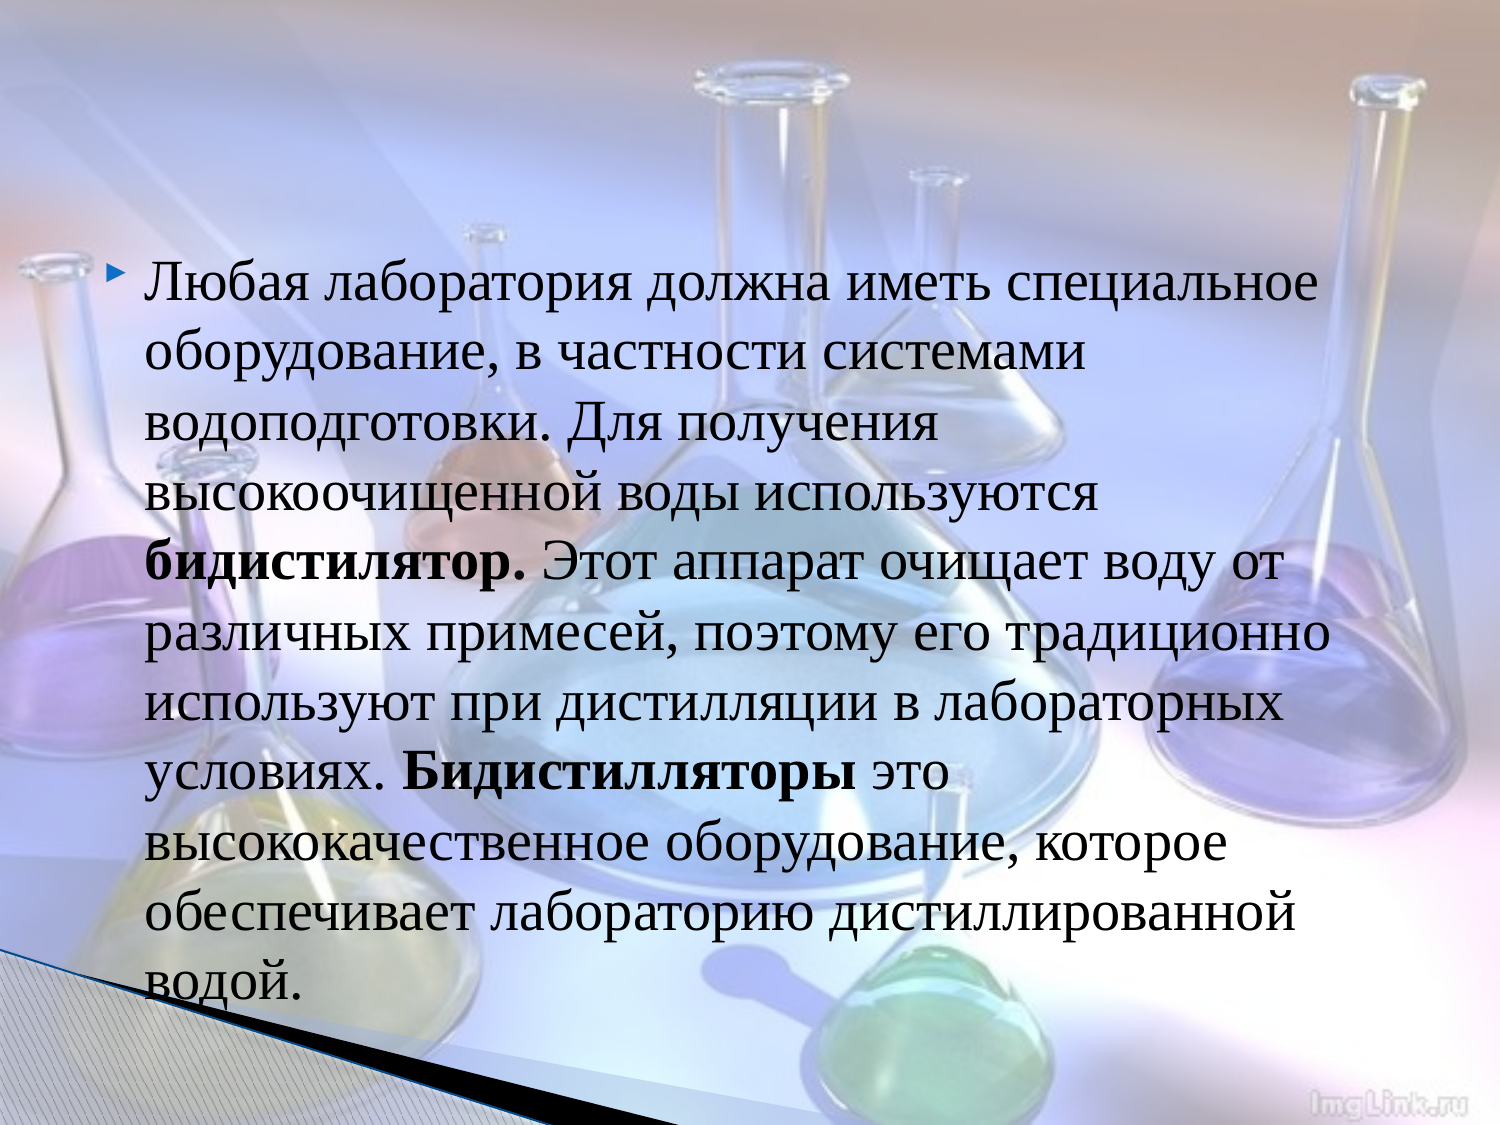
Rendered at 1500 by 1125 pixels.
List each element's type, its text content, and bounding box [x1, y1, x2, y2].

list Любая лаборатория должна иметь специальное оборудование, в частности системами водоподготовки. Для получения высокоочищенной воды используются бидистилятор. Этот аппарат очищает воду от различных примесей, поэтому его традиционно используют при дистилляции в лабораторных условиях. Бидистилляторы это высококачественное оборудование, которое обеспечивает лабораторию дистиллированной водой. [70, 234, 1421, 977]
